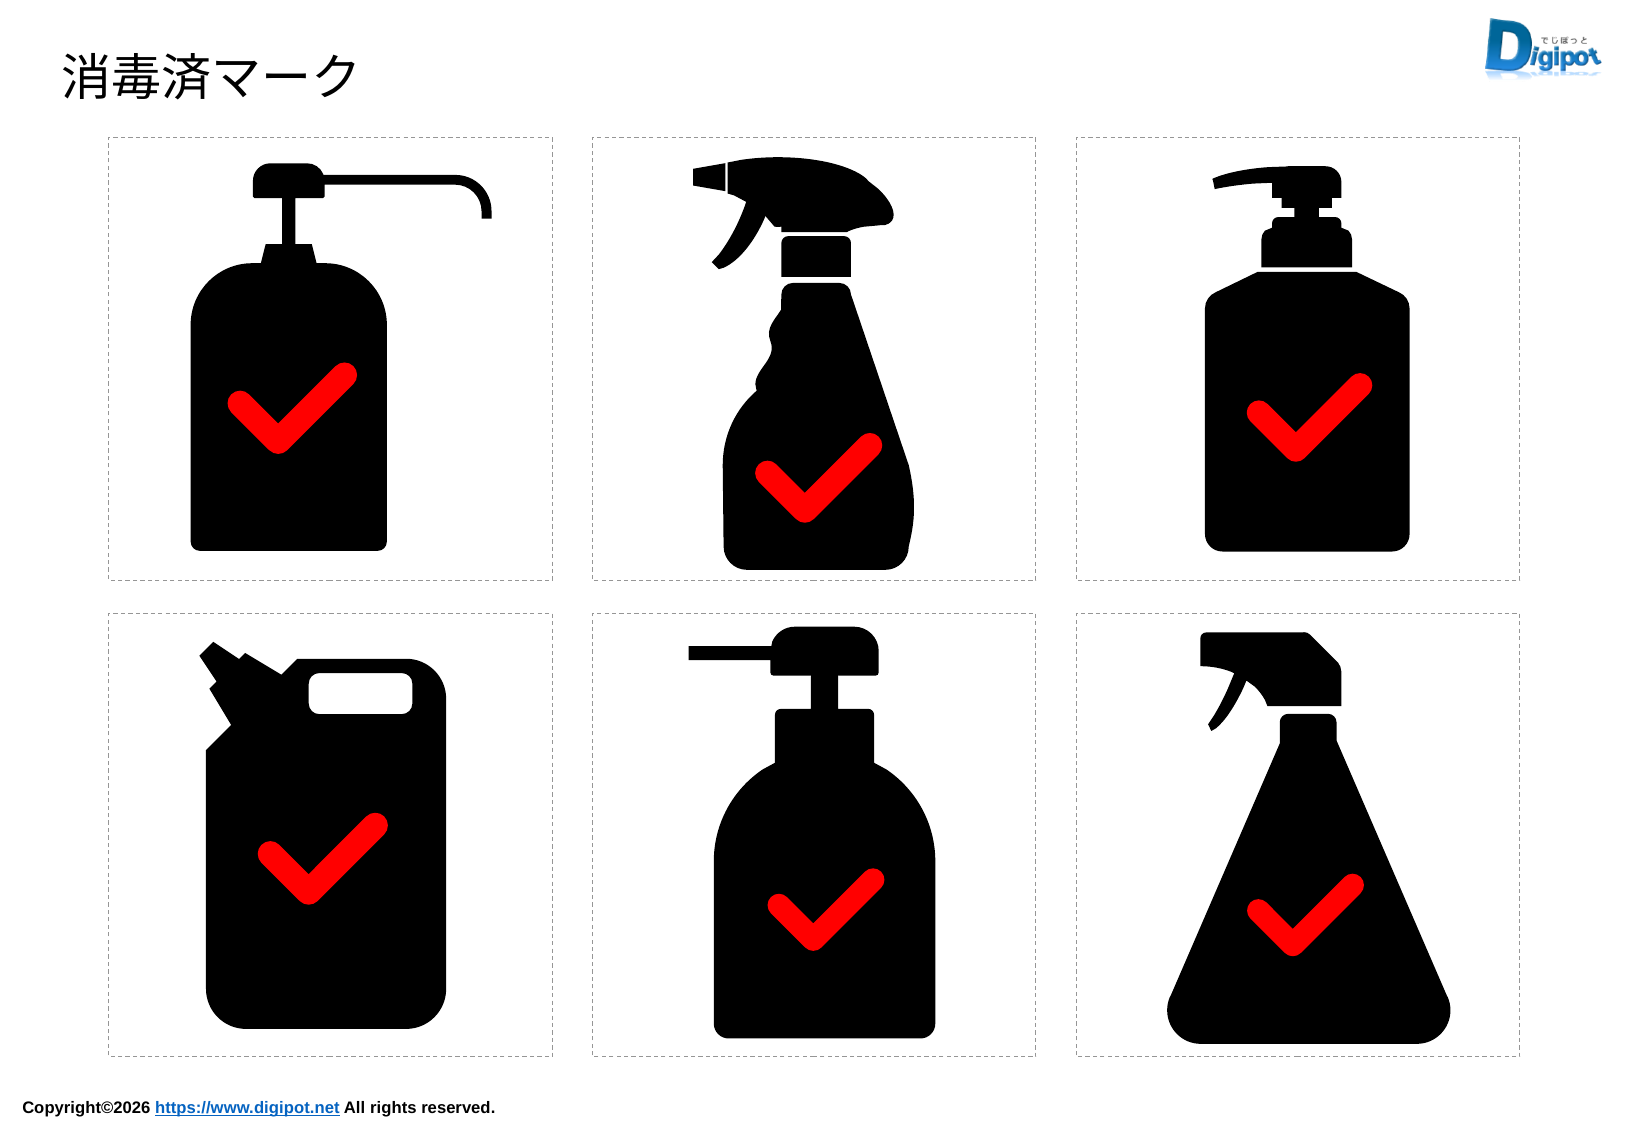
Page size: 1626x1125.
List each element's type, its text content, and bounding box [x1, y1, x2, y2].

text_box 消毒済マーク [46, 38, 377, 113]
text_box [1167, 632, 1451, 1044]
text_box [693, 157, 915, 570]
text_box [190, 163, 492, 551]
picture [1485, 18, 1602, 82]
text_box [688, 626, 936, 1039]
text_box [199, 641, 447, 1029]
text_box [1204, 166, 1410, 552]
